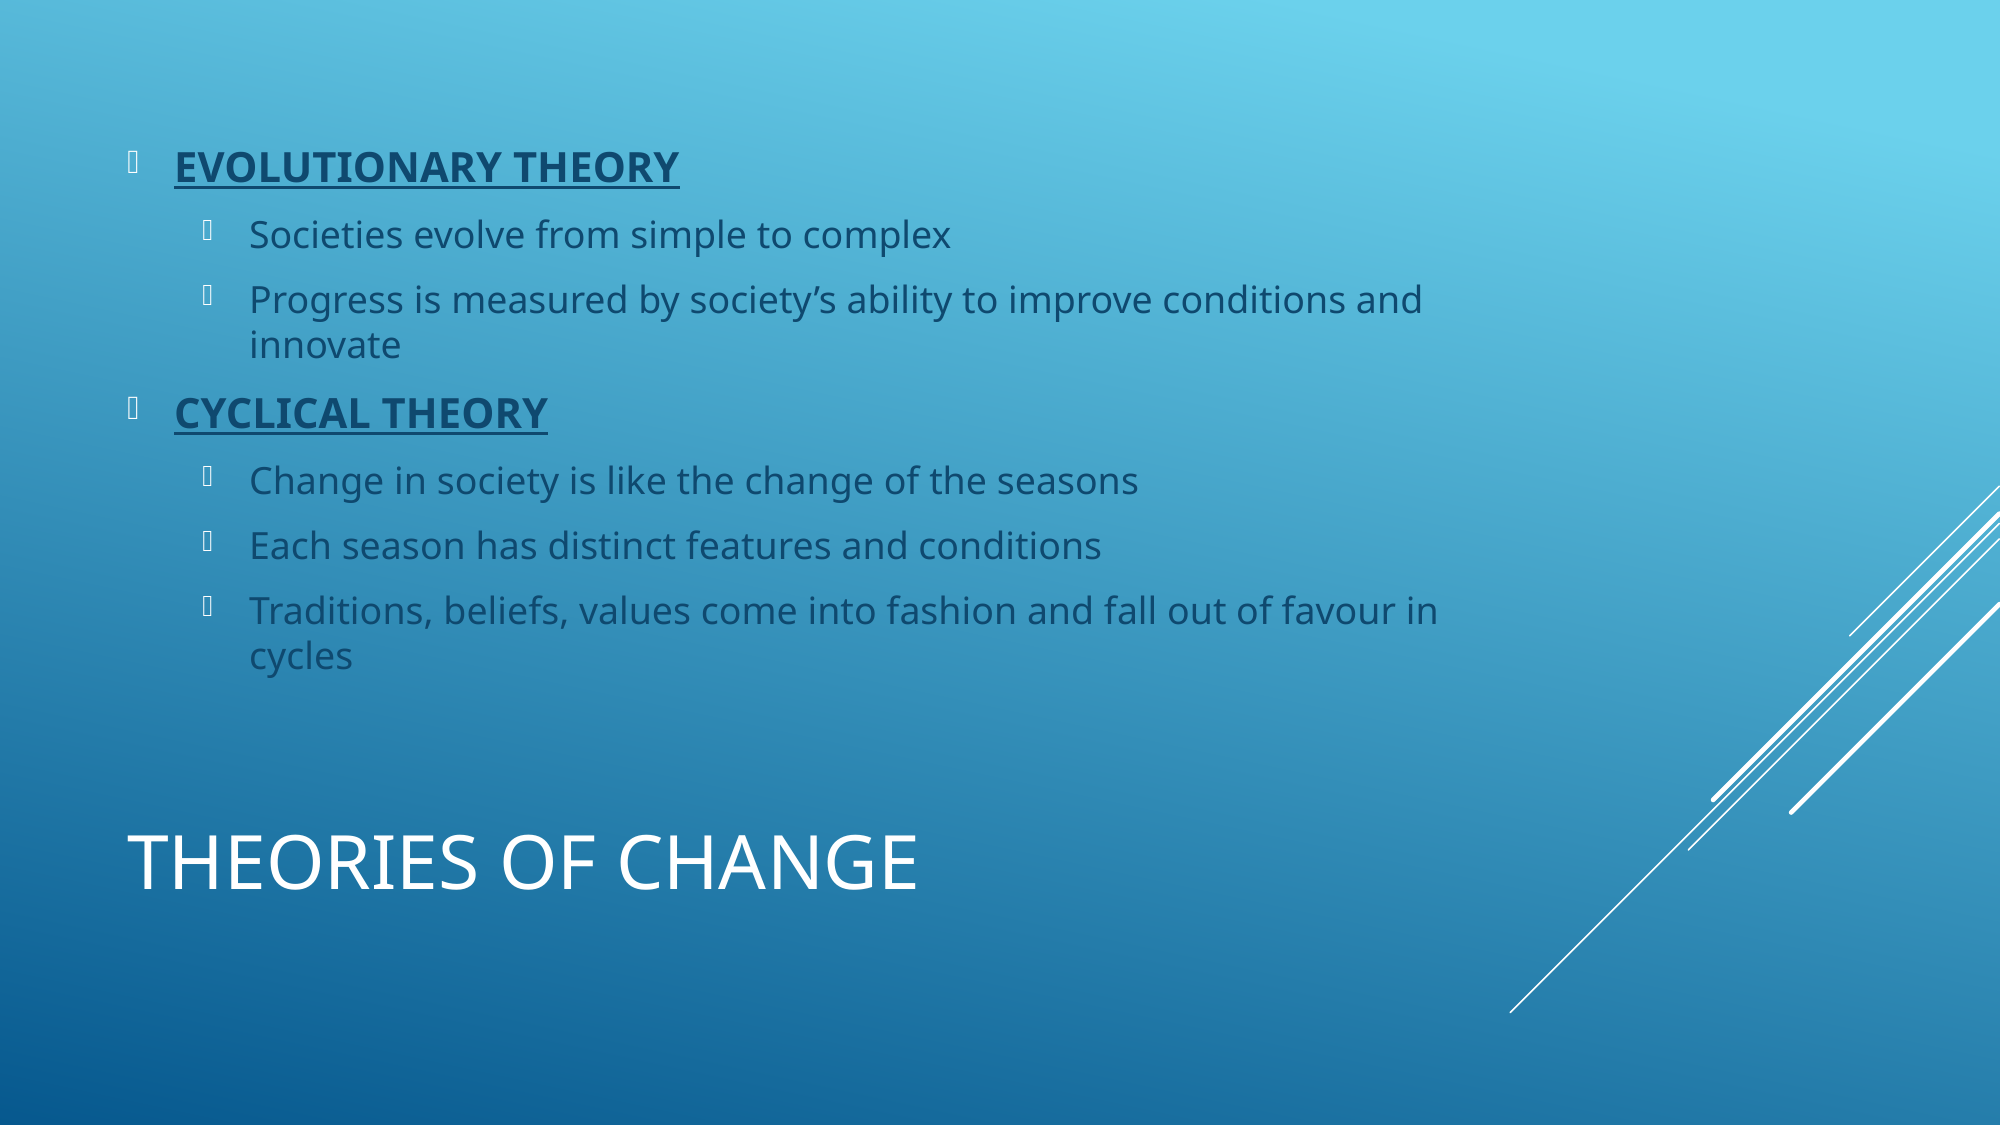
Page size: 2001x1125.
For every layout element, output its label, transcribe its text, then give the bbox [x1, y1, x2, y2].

list EVOLUTIONARY THEORY Societies evolve from simple to complex Progress is measured by society’s ability to improve conditions and innovate CYCLICAL THEORY Change in society is like the change of the seasons Each season has distinct features and conditions Traditions, beliefs, values come into fashion and fall out of favour in cycles [112, 112, 1513, 706]
title Theories of change [112, 736, 1513, 984]
